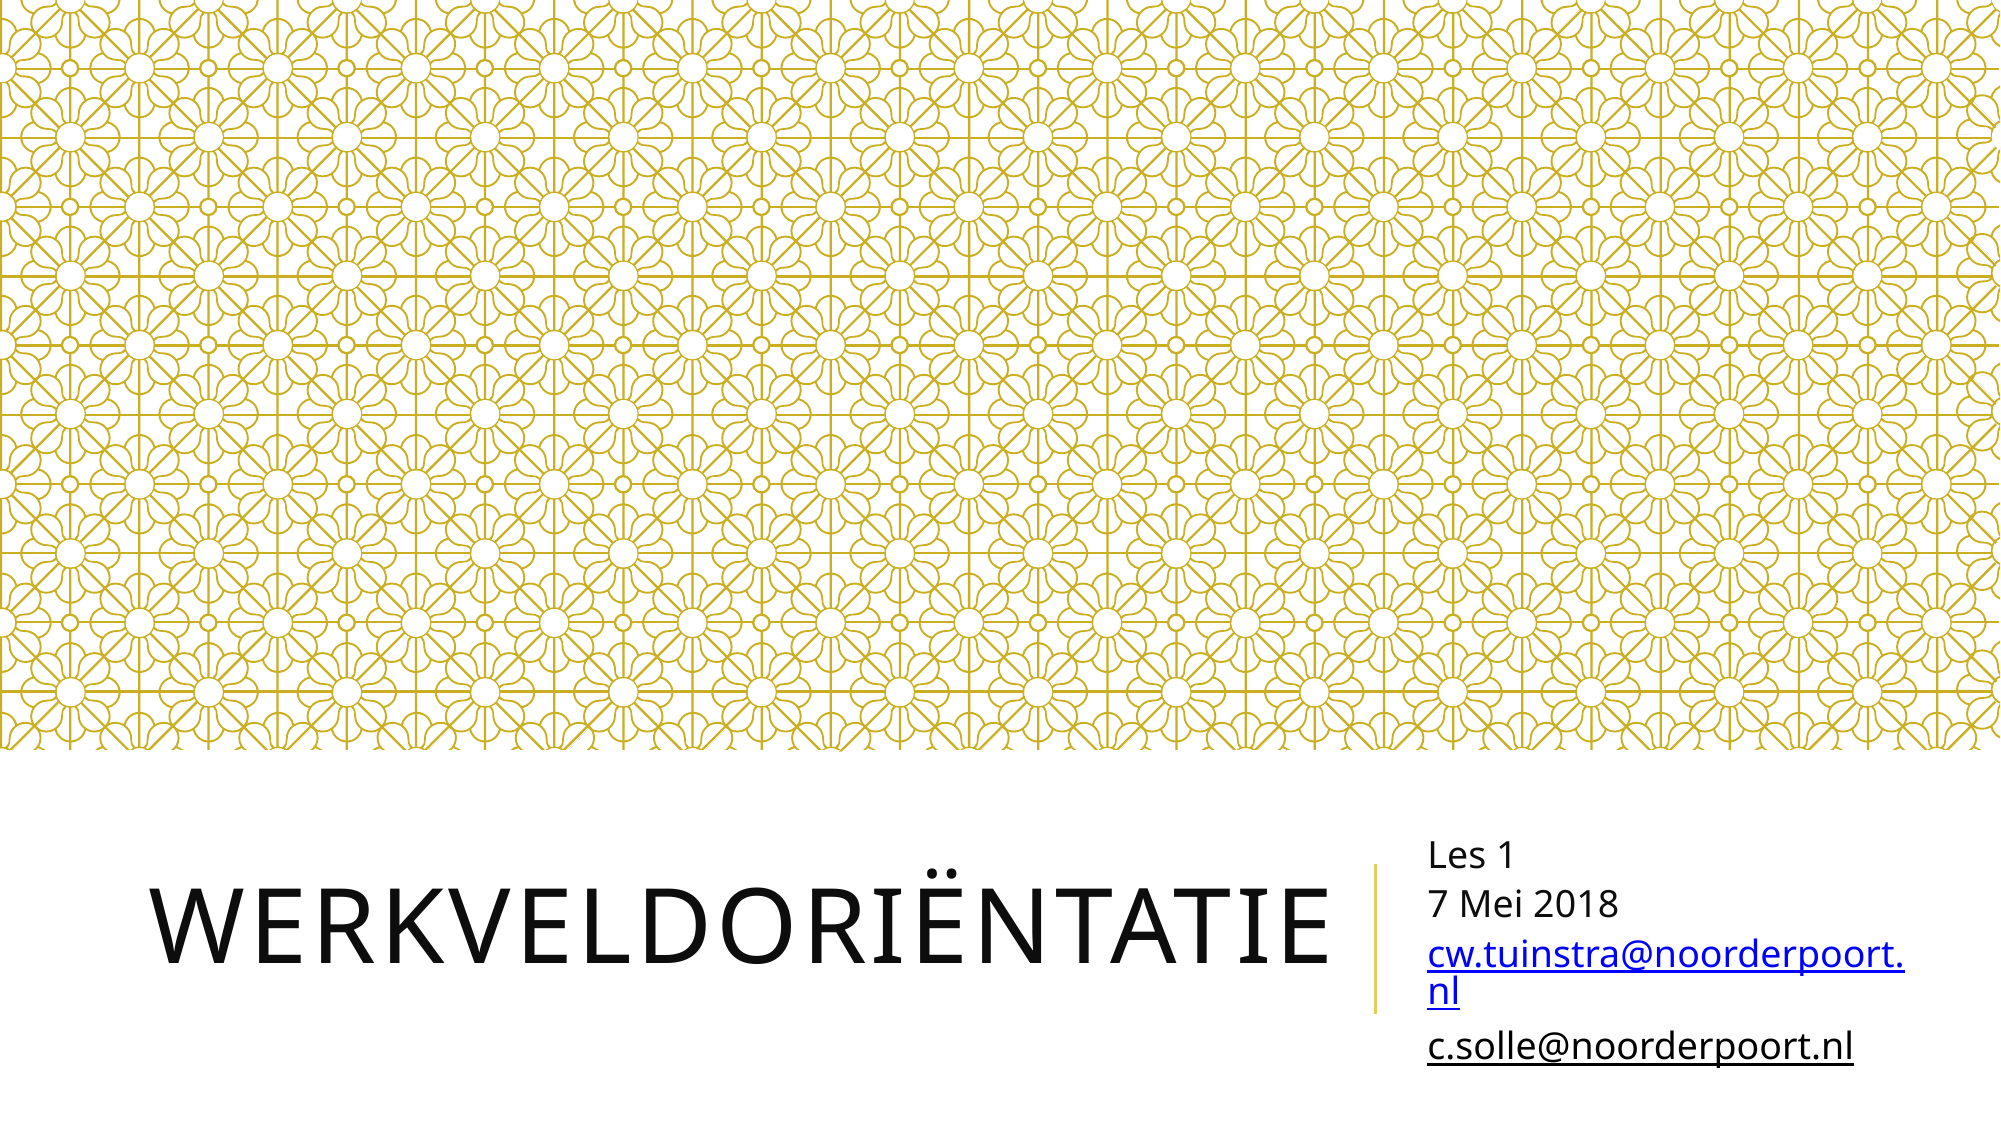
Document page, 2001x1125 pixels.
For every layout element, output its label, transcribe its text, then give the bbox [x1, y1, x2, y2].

title Werkveldoriëntatie [75, 813, 1350, 1054]
subtitle Les 1 7 Mei 2018 cw.tuinstra@noorderpoort.nl c.solle@noorderpoort.nl [1412, 813, 1938, 1054]
